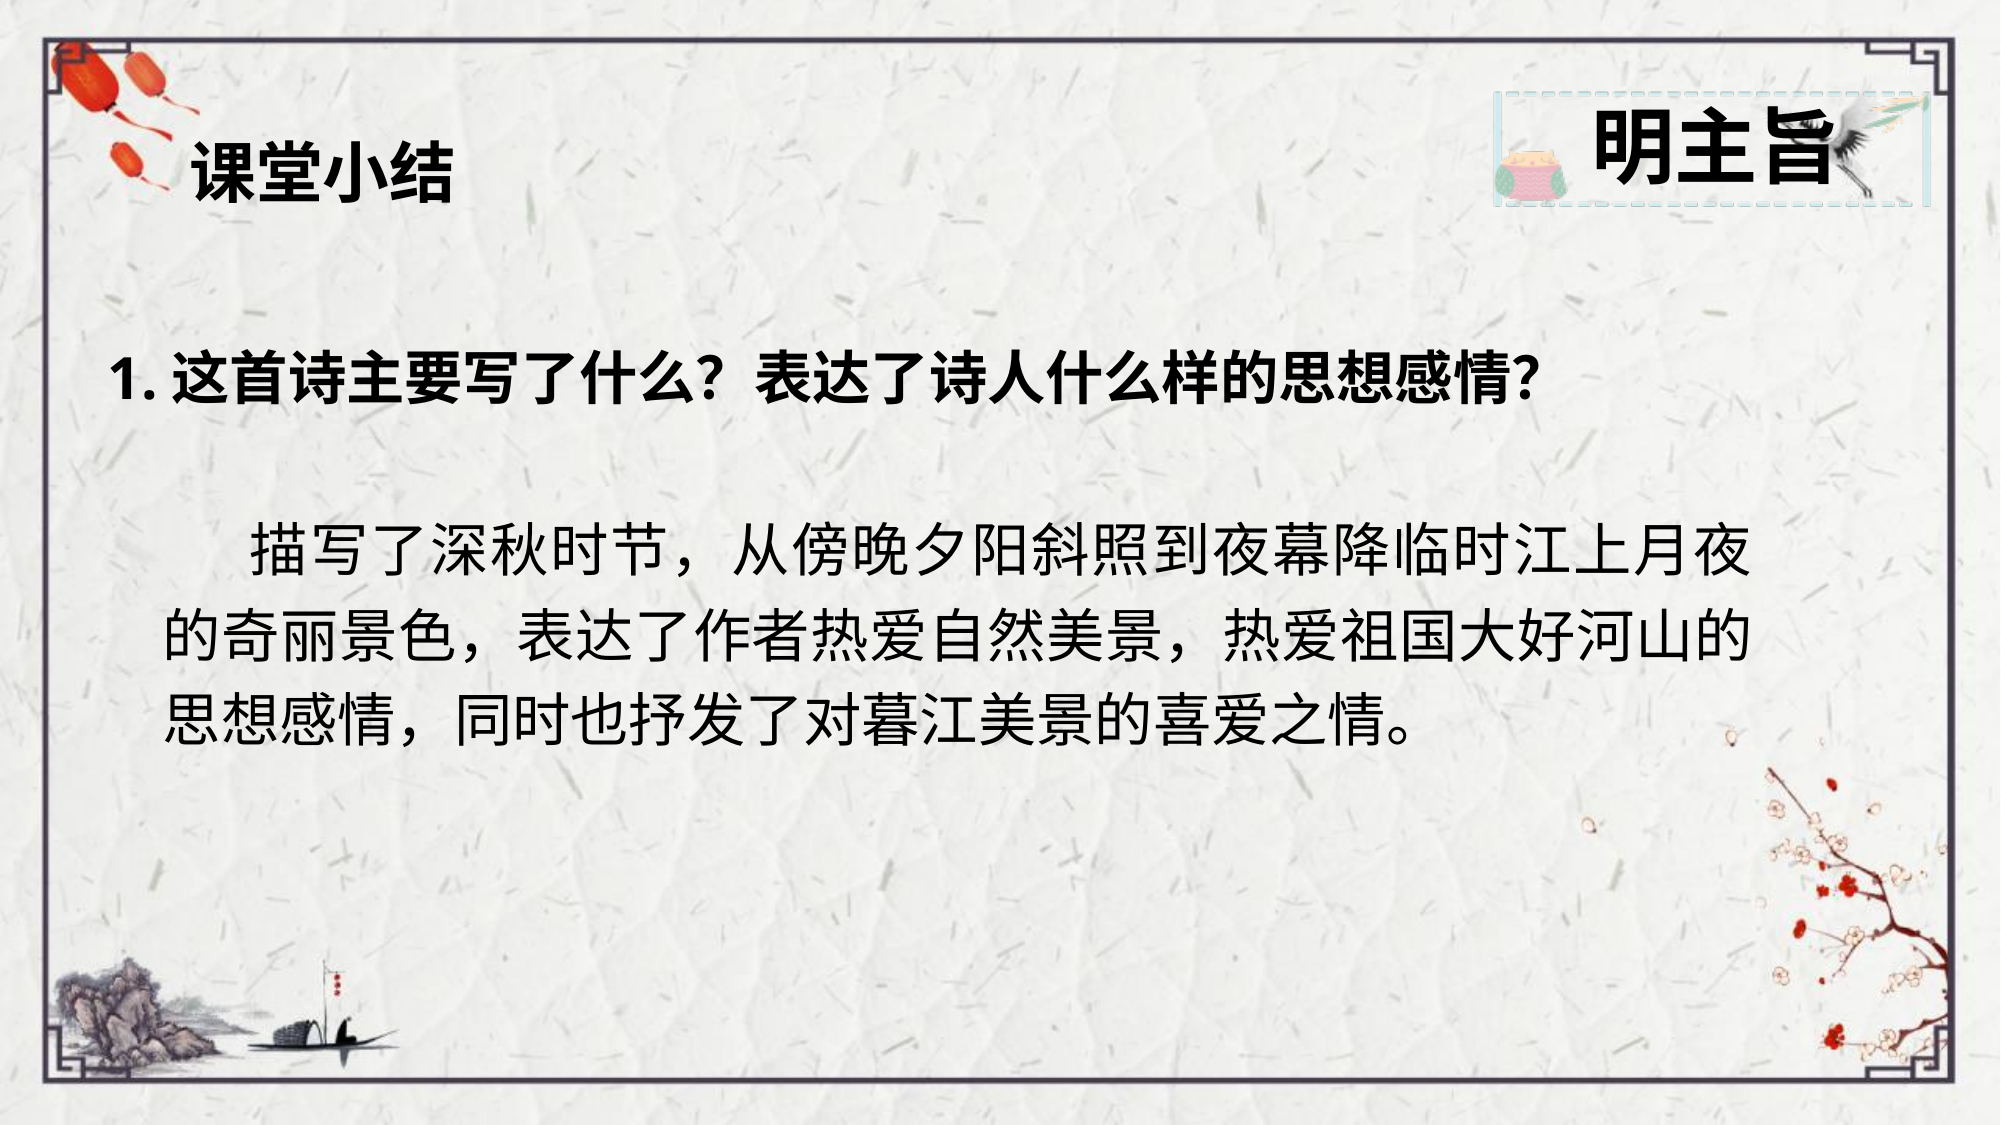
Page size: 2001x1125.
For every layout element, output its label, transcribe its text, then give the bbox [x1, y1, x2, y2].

text_box 课堂小结 [174, 123, 513, 219]
text_box 描写了深秋时节，从傍晚夕阳斜照到夜幕降临时江上月夜的奇丽景色，表达了作者热爱自然美景，热爱祖国大好河山的思想感情，同时也抒发了对暮江美景的喜爱之情。 [148, 493, 1768, 761]
text_box 1.这首诗主要写了什么？表达了诗人什么样的思想感情？ [92, 219, 1768, 524]
picture [0, 0, 2001, 1125]
